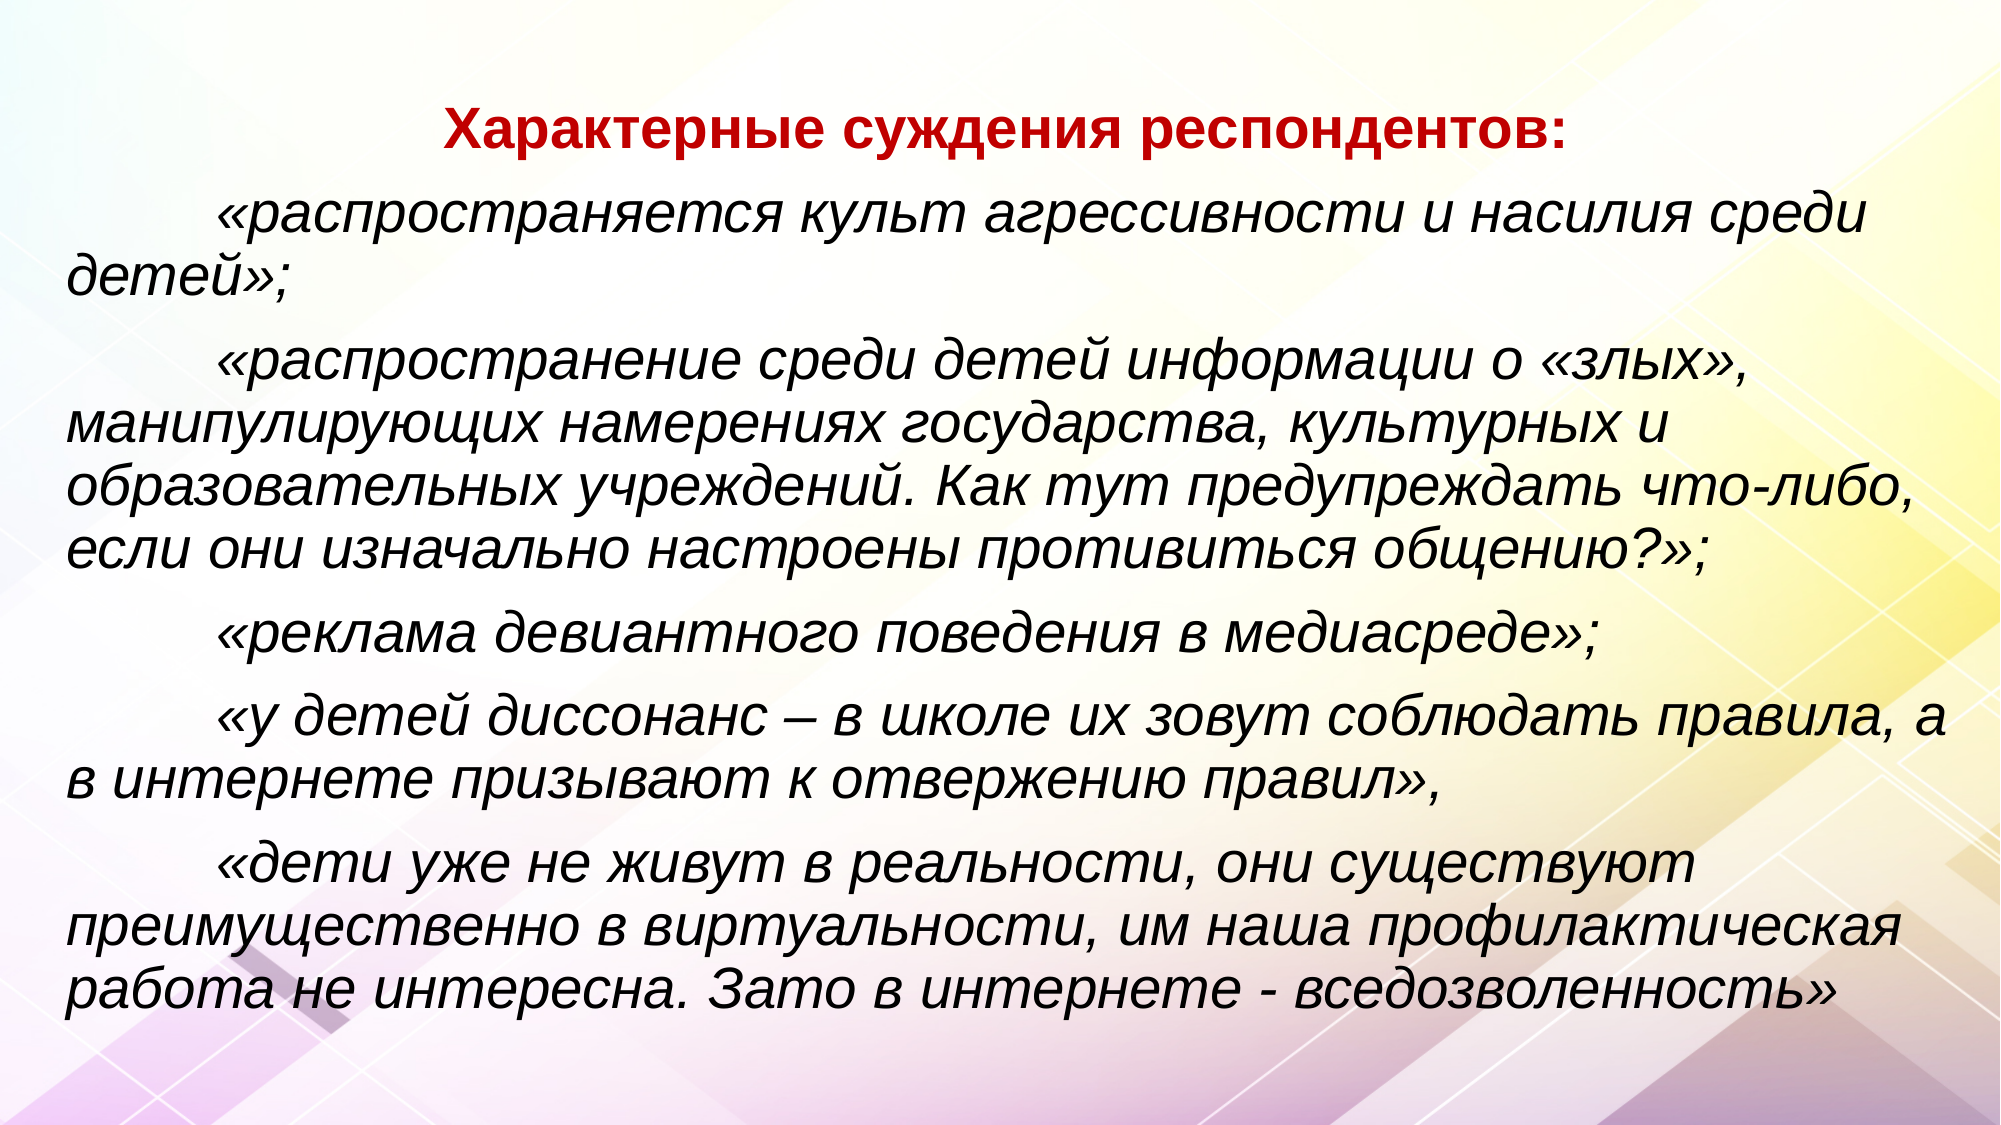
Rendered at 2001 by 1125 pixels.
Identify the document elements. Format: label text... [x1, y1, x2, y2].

list Характерные суждения респондентов: «распространяется культ агрессивности и насилия среди детей»; «распространение среди детей информации о «злых», манипулирующих намерениях государства, культурных и образовательных учреждений. Как тут предупреждать что-либо, если они изначально настроены противиться общению?»; «реклама девиантного поведения в медиасреде»; «у детей диссонанс – в школе их зовут соблюдать правила, а в интернете призывают к отвержению правил», «дети уже не живут в реальности, они существуют преимущественно в виртуальности, им наша профилактическая работа не интересна. Зато в интернете - вседозволенность» [51, 91, 1978, 1071]
picture [0, 0, 2000, 1125]
